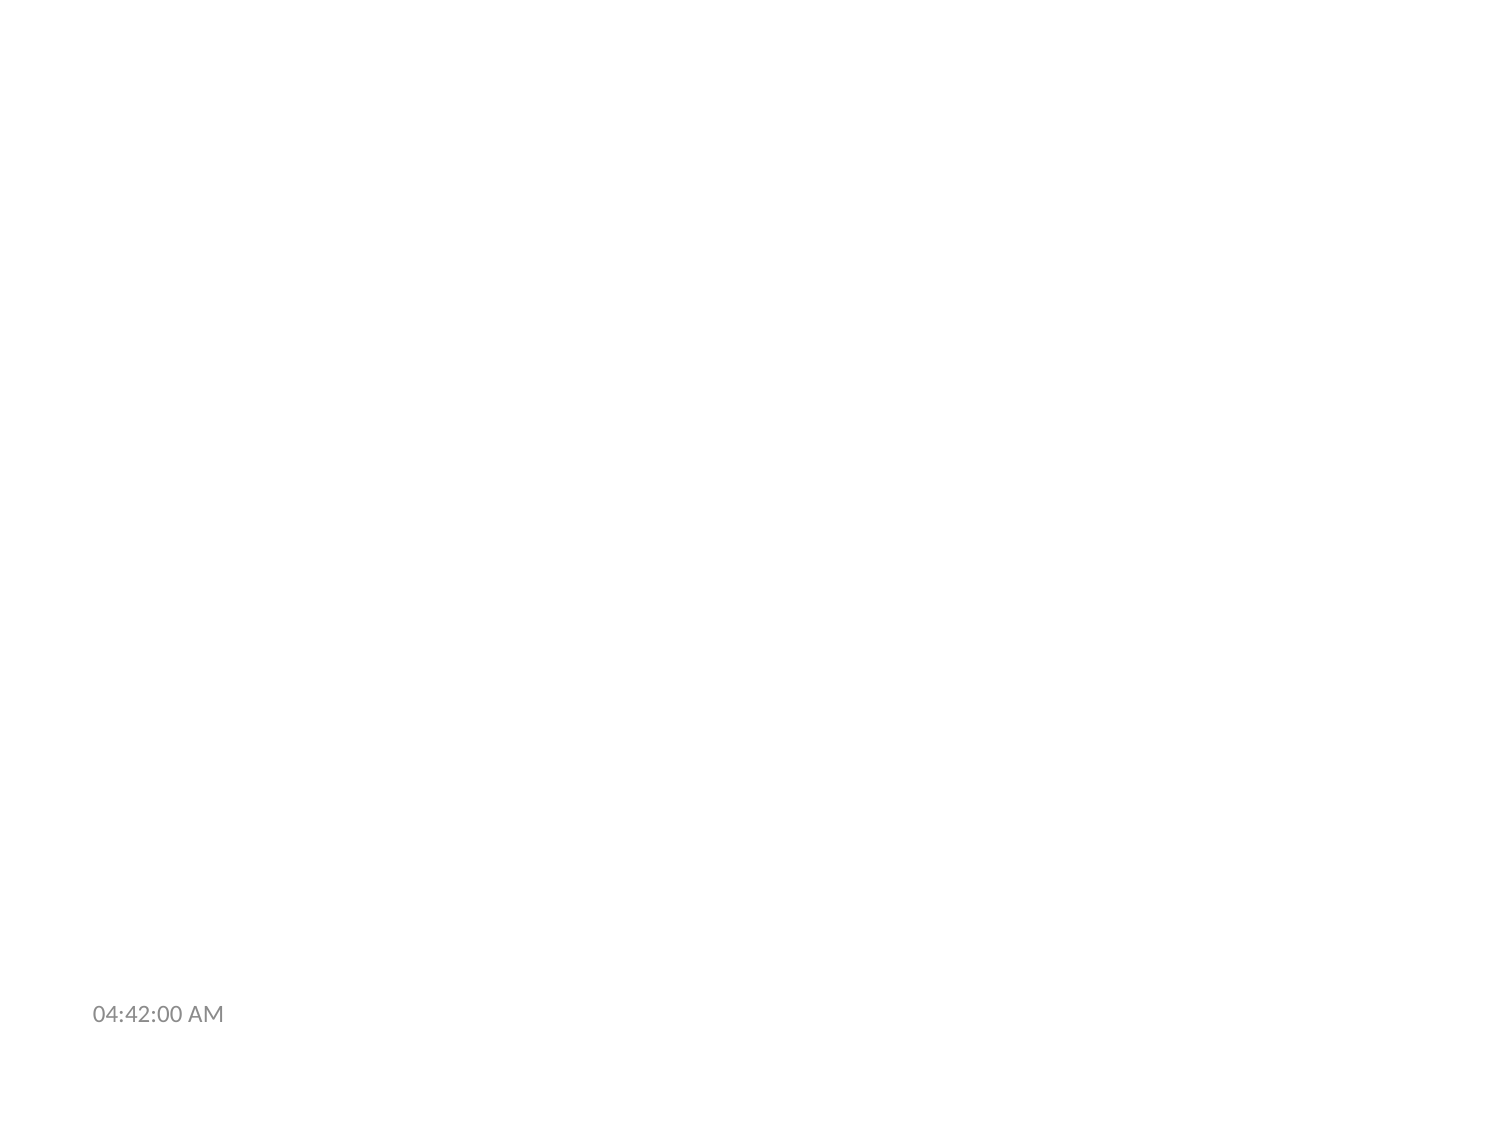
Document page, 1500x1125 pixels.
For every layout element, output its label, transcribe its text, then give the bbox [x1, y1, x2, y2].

text_box 3:35:09 PM [77, 982, 428, 1043]
